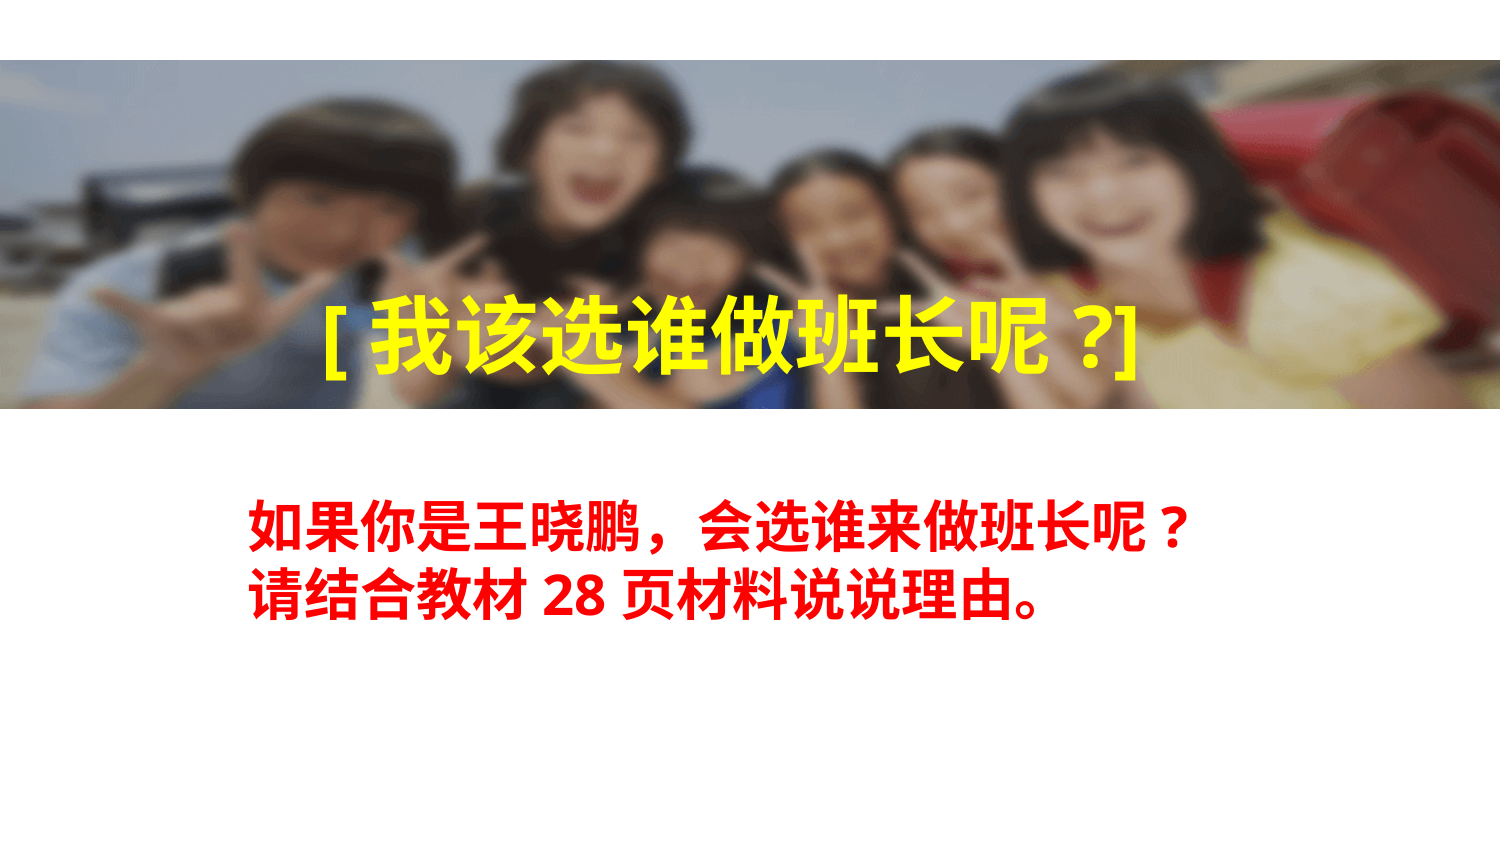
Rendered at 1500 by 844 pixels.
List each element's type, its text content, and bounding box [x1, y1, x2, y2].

text_box 如果你是王晓鹏，会选谁来做班长呢? 请结合教材28页材料说说理由。 [236, 485, 1200, 633]
picture [0, 60, 1500, 409]
